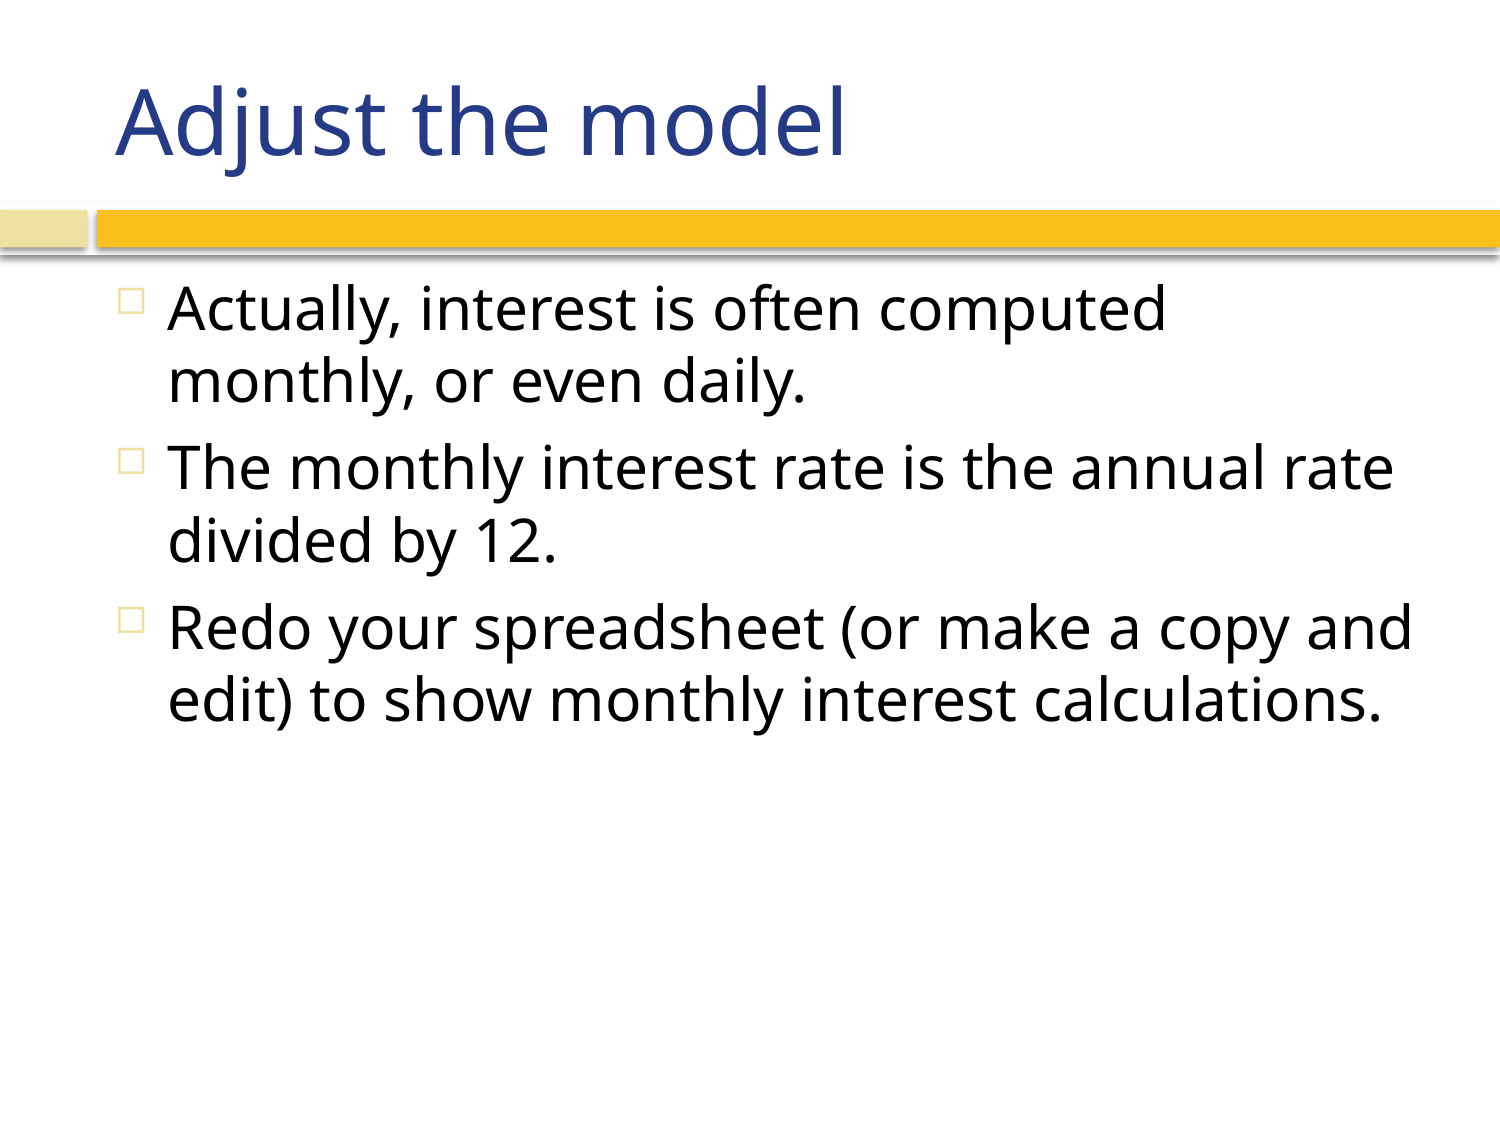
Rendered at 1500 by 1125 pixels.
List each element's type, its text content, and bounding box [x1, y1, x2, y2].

title Adjust the model [100, 37, 1438, 200]
list Actually, interest is often computed monthly, or even daily. The monthly interest rate is the annual rate divided by 12. Redo your spreadsheet (or make a copy and edit) to show monthly interest calculations. [100, 262, 1438, 1000]
